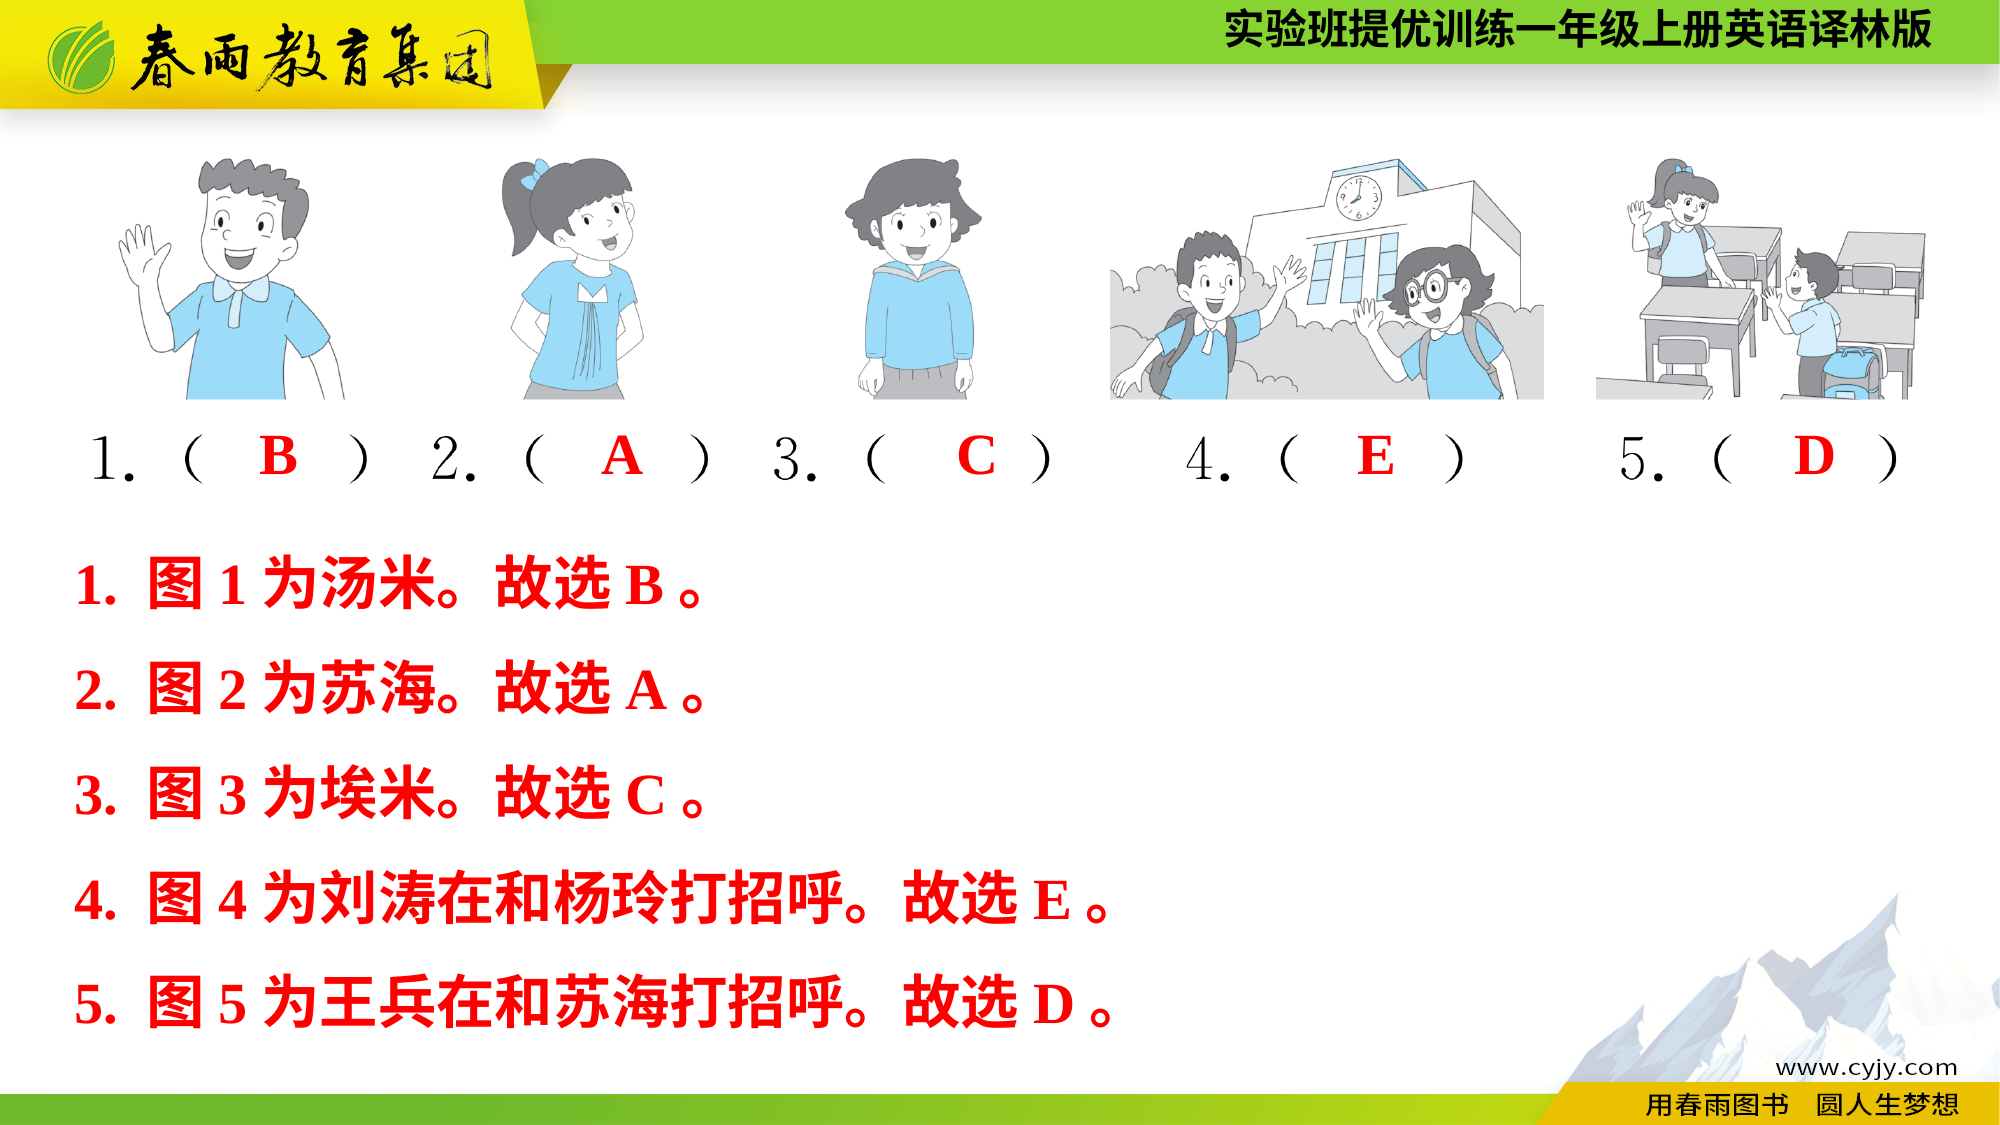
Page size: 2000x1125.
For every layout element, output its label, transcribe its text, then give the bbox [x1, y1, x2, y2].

list 1. 图1为汤米。故选B。 2. 图2为苏海。故选A。 3. 图3为埃米。故选C。 4. 图4为刘涛在和杨玲打招呼。故选E。 5. 图5为王兵在和苏海打招呼。故选D。 [59, 514, 1944, 1049]
picture [0, 0, 2000, 1125]
